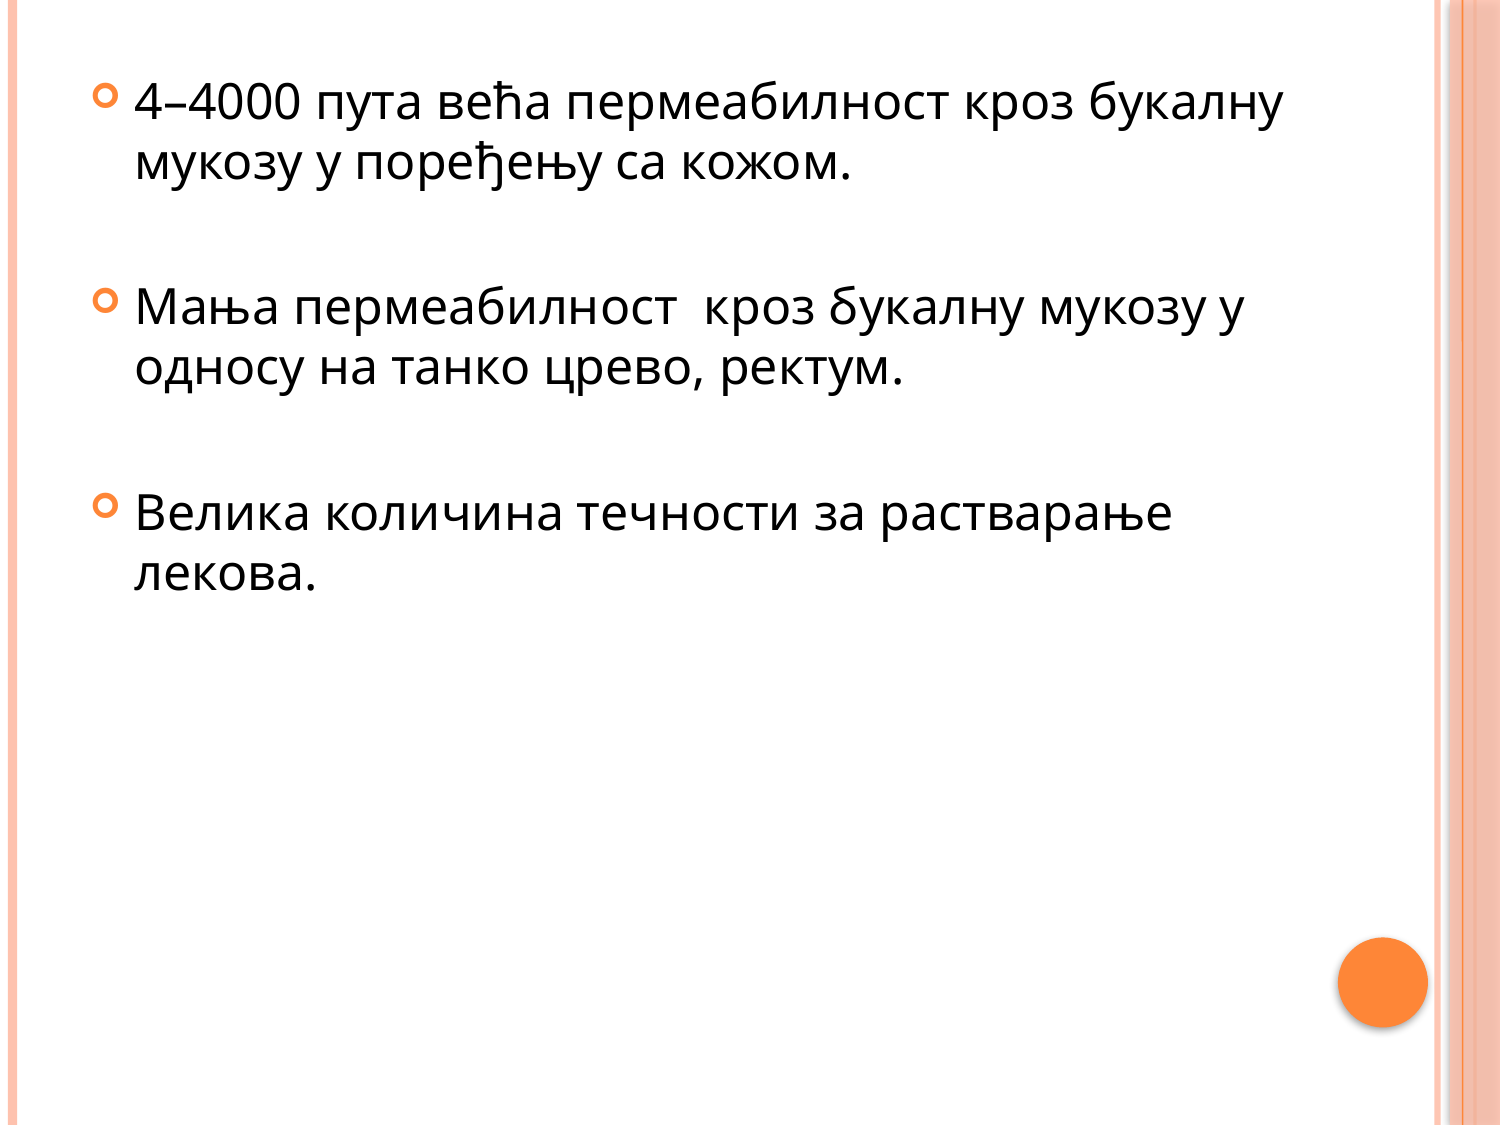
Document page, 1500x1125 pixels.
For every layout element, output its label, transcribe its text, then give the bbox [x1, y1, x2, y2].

list 4–4000 пута већа пермеабилност кроз букалну мукозу у поређењу са кожом. Мања пермеабилност кроз букалну мукозу у односу на танко црево, ректум. Велика количина течности за растварање лекова. [75, 62, 1300, 1062]
